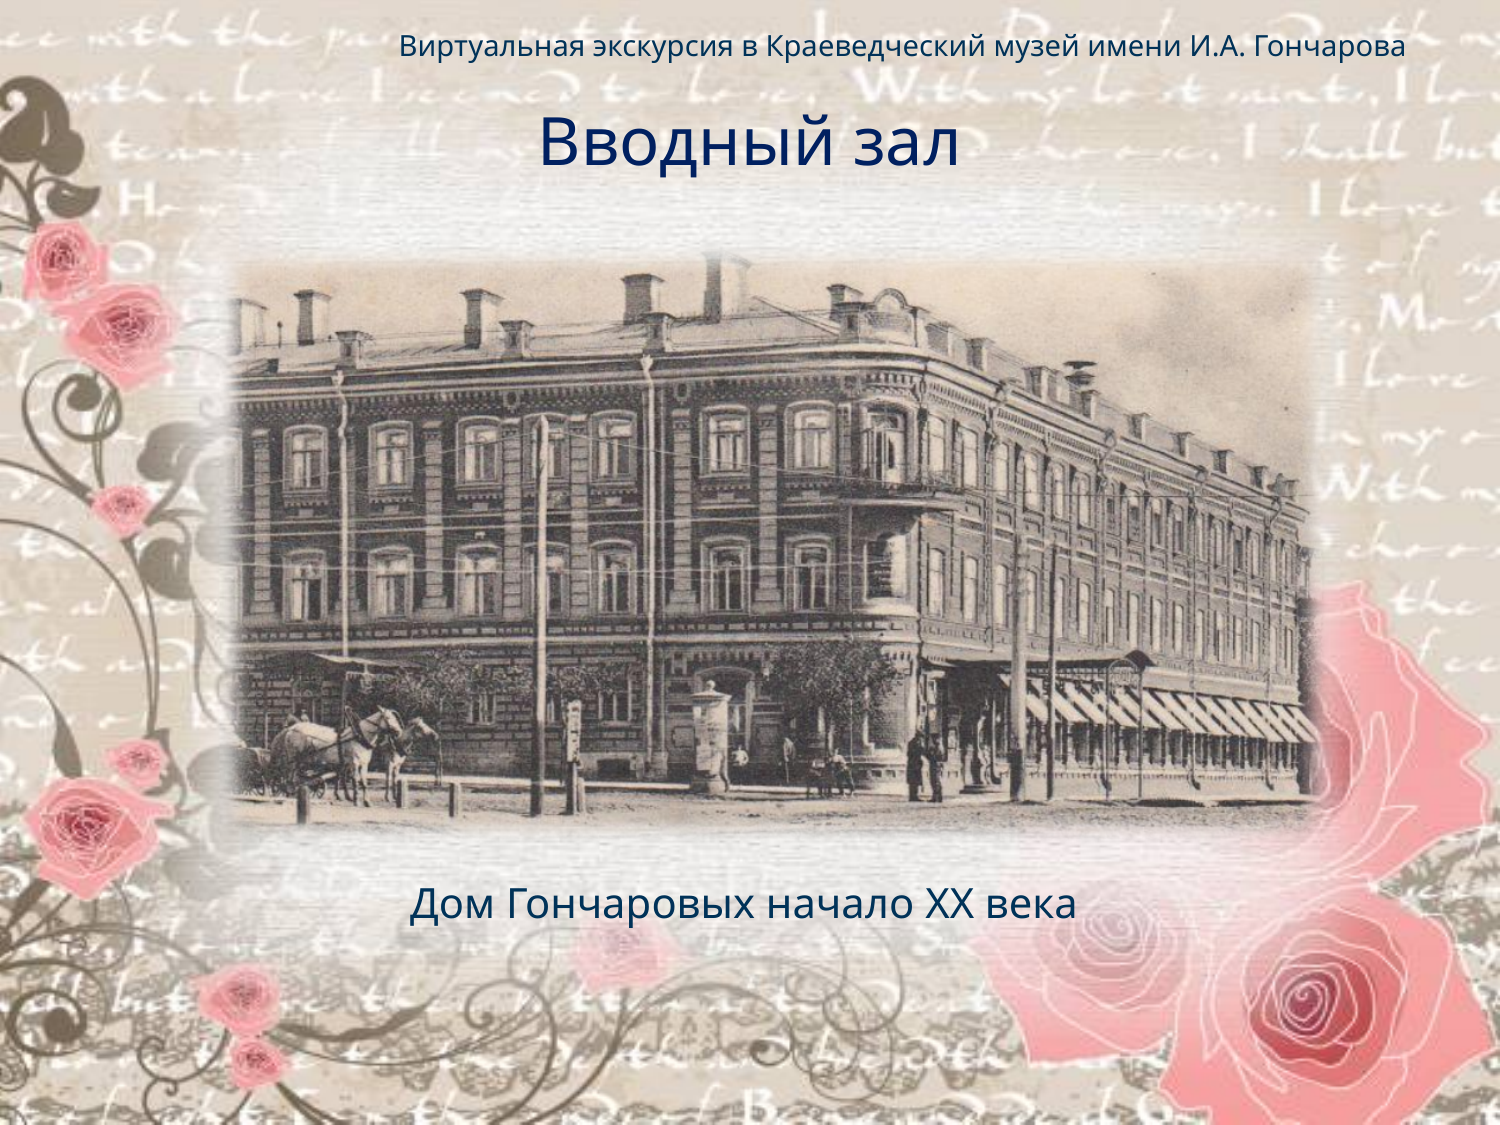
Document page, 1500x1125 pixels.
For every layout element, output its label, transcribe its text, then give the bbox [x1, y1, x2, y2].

title Вводный зал [75, 45, 1425, 233]
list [218, 243, 1329, 844]
text_box Дом Гончаровых начало XX века [371, 869, 1117, 935]
picture [0, 0, 1500, 1125]
text_box Виртуальная экскурсия в Краеведческий музей имени И.А. Гончарова [383, 19, 1477, 70]
